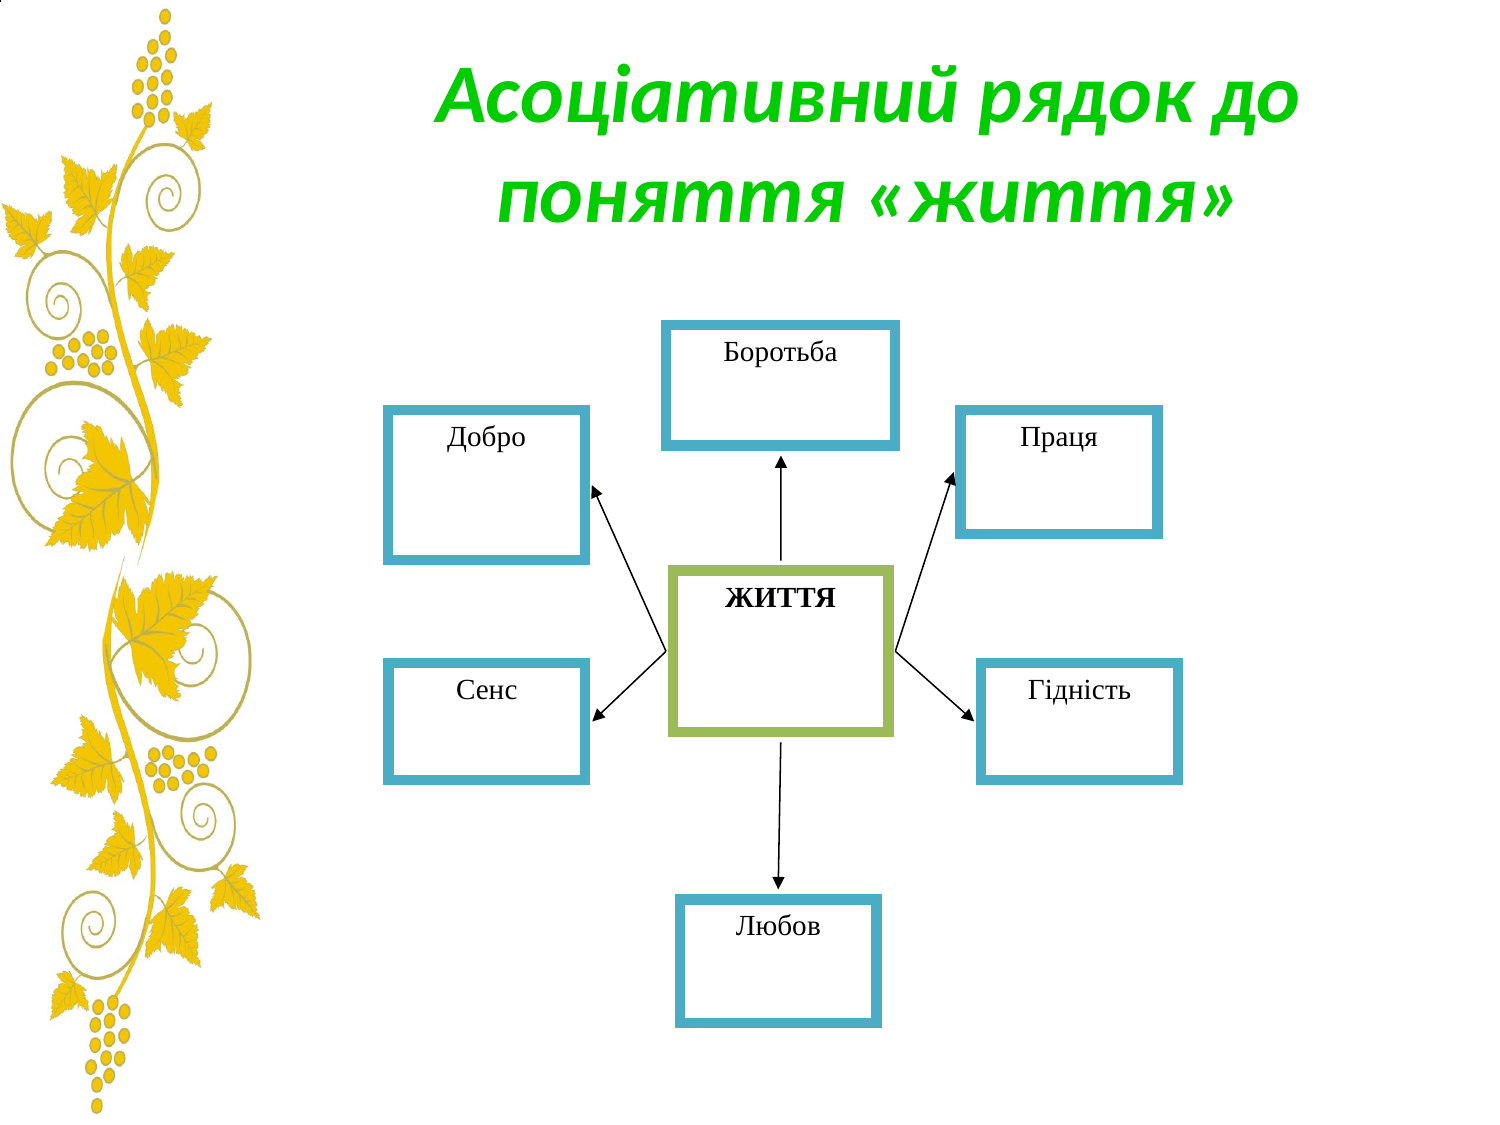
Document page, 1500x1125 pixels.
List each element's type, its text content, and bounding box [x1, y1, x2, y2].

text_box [100, 290, 1448, 1024]
title Асоціативний рядок до поняття «життя» [312, 45, 1425, 233]
picture [0, 0, 266, 1125]
